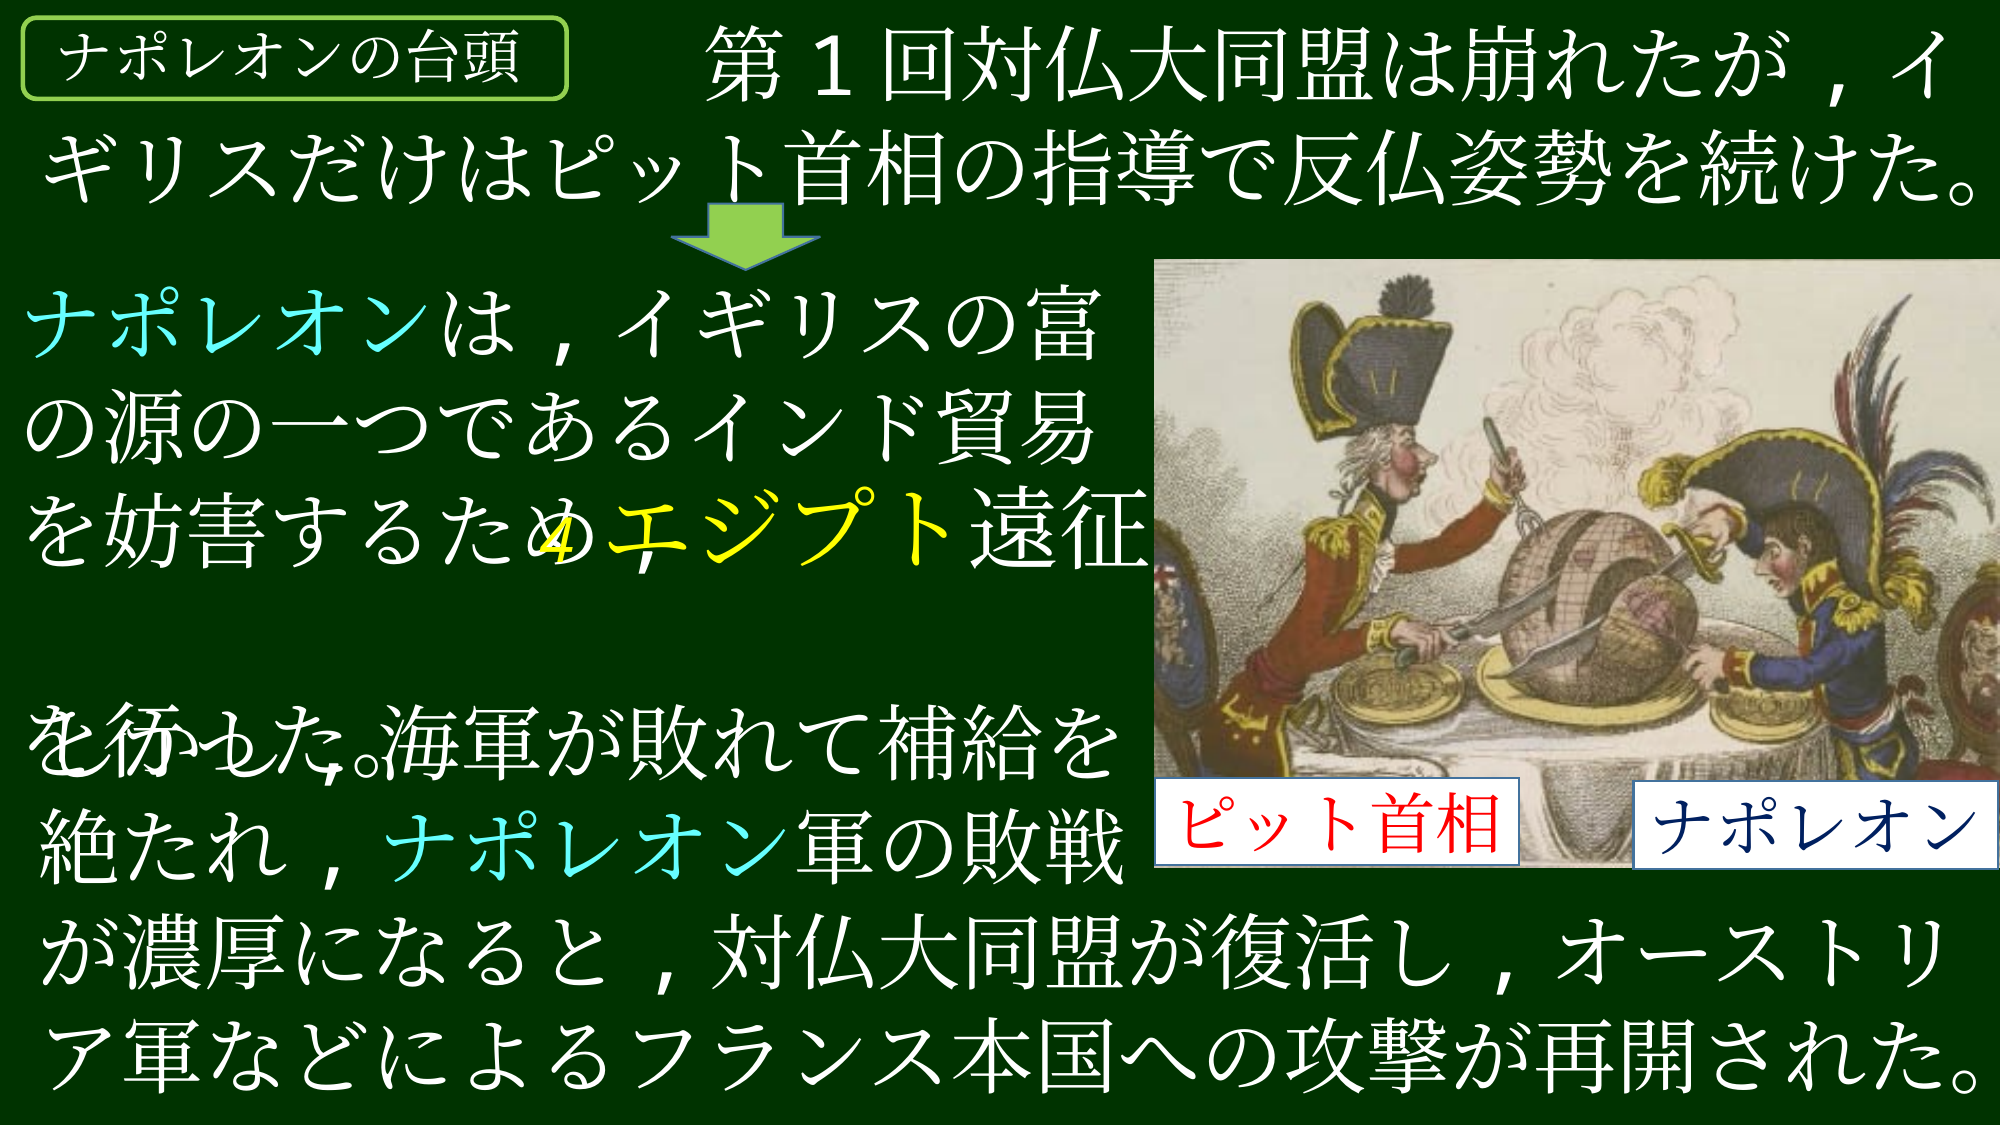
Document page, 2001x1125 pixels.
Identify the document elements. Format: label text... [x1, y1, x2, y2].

text_box ナポレオンは,イギリスの富の源の一つであるインド貿易を妨害するため, を行った。 [3, 259, 1154, 687]
text_box ナポレオンの台頭 [39, 12, 546, 99]
text_box [21, 16, 568, 100]
text_box 4 エジプト遠征 [518, 462, 1154, 590]
picture [1154, 259, 2000, 868]
text_box 第1回対仏大同盟は崩れたが,イギリスだけはピット首相の指導で反仏姿勢を続けた。 [22, 0, 1998, 216]
text_box [670, 202, 821, 272]
text_box しかし,海軍が敗れて補給を 絶たれ,ナポレオン軍の敗戦 が濃厚になると,対仏大同盟が復活し,オーストリア軍などによるフランス本国への攻撃が再開された。 [22, 687, 1996, 1108]
